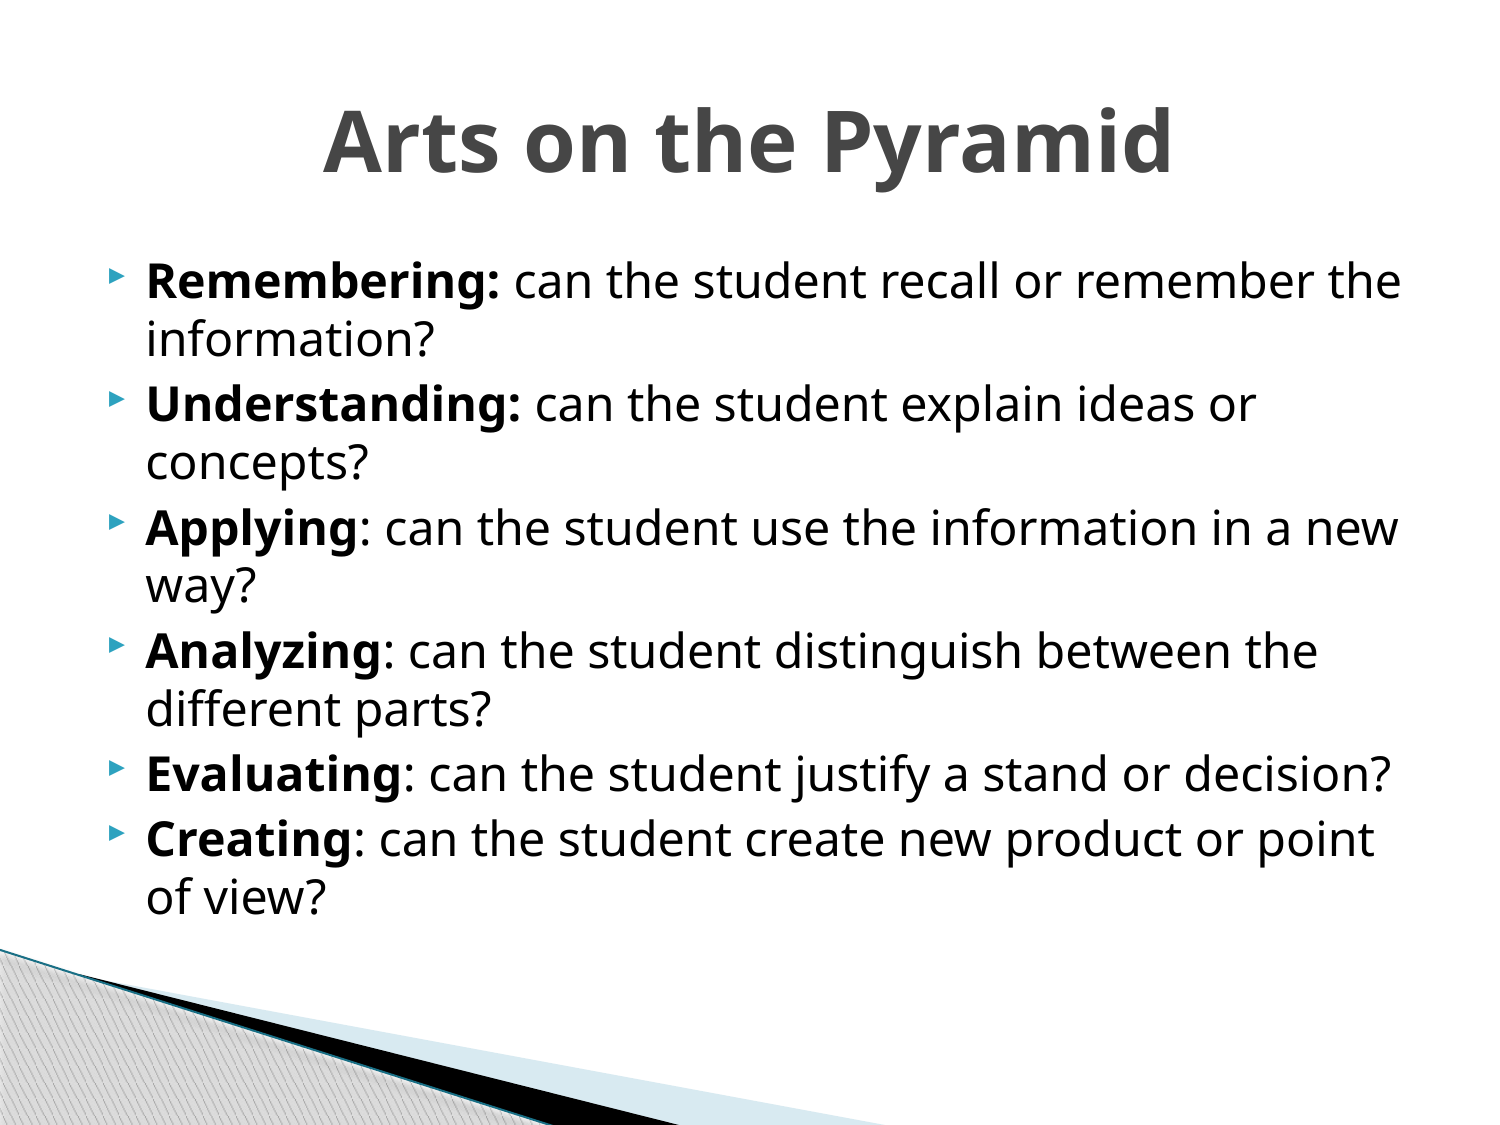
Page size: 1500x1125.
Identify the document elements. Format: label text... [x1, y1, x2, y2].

title Arts on the Pyramid [75, 45, 1425, 233]
list Remembering: can the student recall or remember the information? Understanding: can the student explain ideas or concepts? Applying: can the student use the information in a new way? Analyzing: can the student distinguish between the different parts? Evaluating: can the student justify a stand or decision? Creating: can the student create new product or point of view? [75, 243, 1425, 988]
